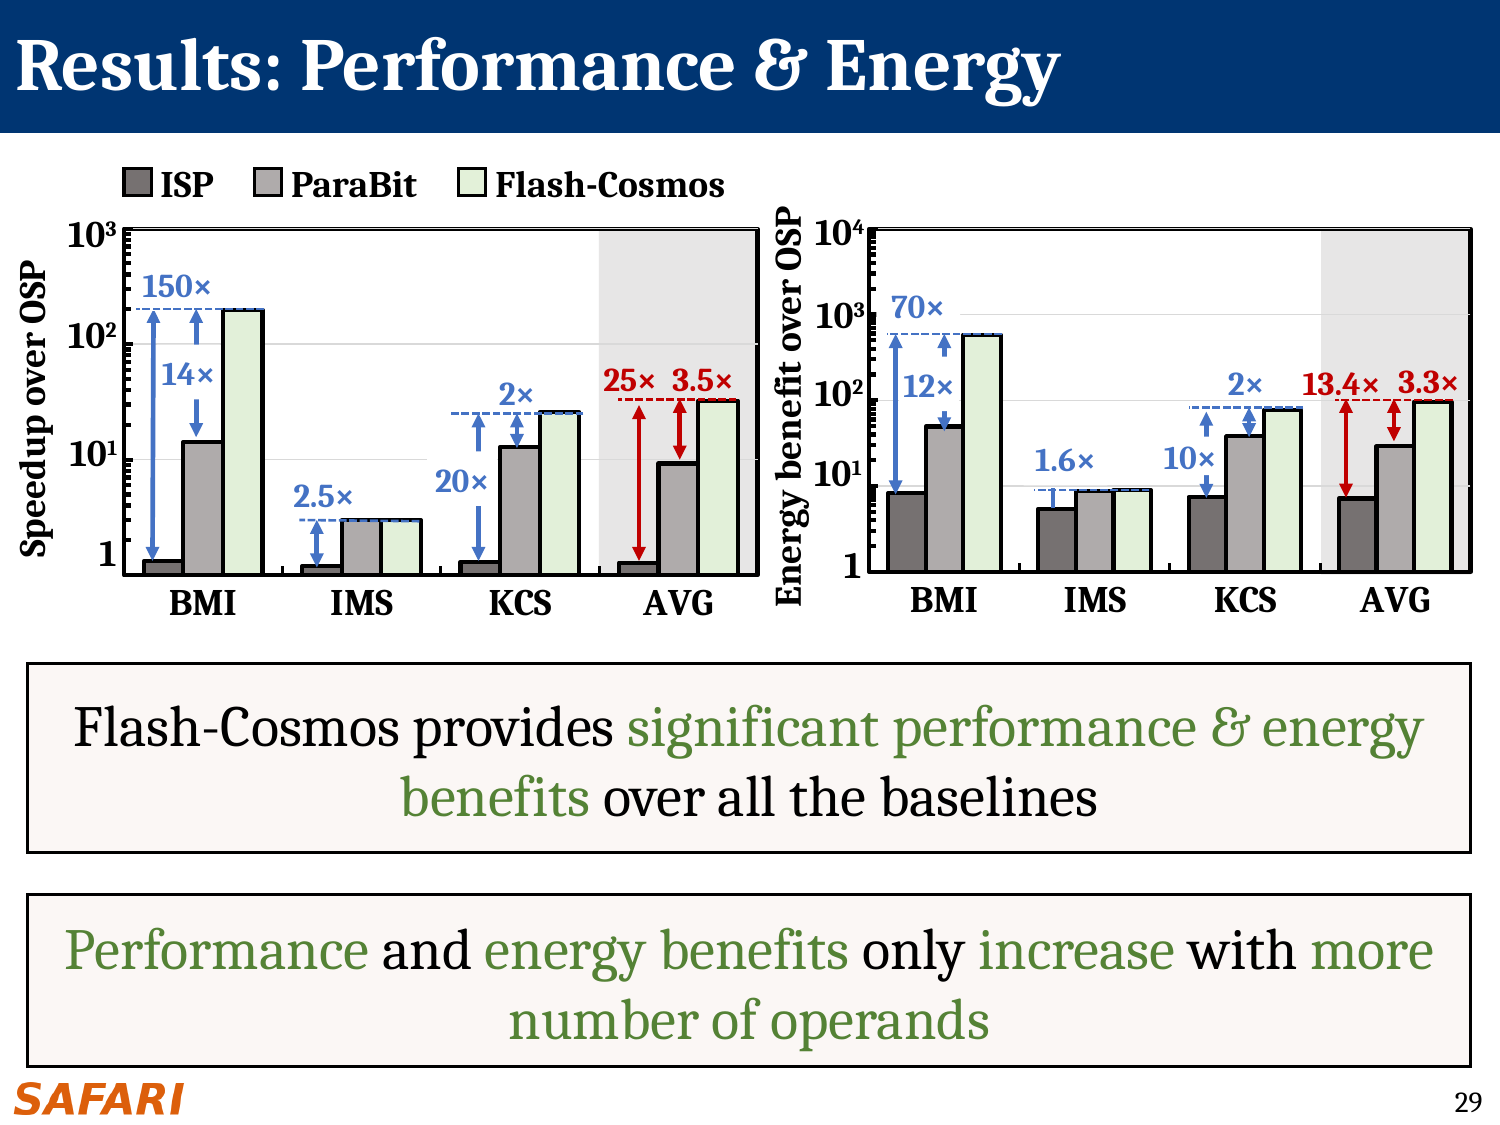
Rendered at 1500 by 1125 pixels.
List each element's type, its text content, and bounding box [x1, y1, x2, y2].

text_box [0, 136, 756, 646]
text_box Performance and energy benefits only increase with more number of operands [27, 894, 1472, 1067]
title Results: Performance & Energy [0, 0, 1500, 133]
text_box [590, 350, 1473, 561]
text_box 29 [1366, 1075, 1498, 1125]
picture [12, 1073, 190, 1125]
text_box Flash-Cosmos provides significant performance & energy benefits over all the baselines [27, 663, 1472, 853]
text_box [756, 134, 1484, 649]
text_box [135, 255, 1304, 568]
